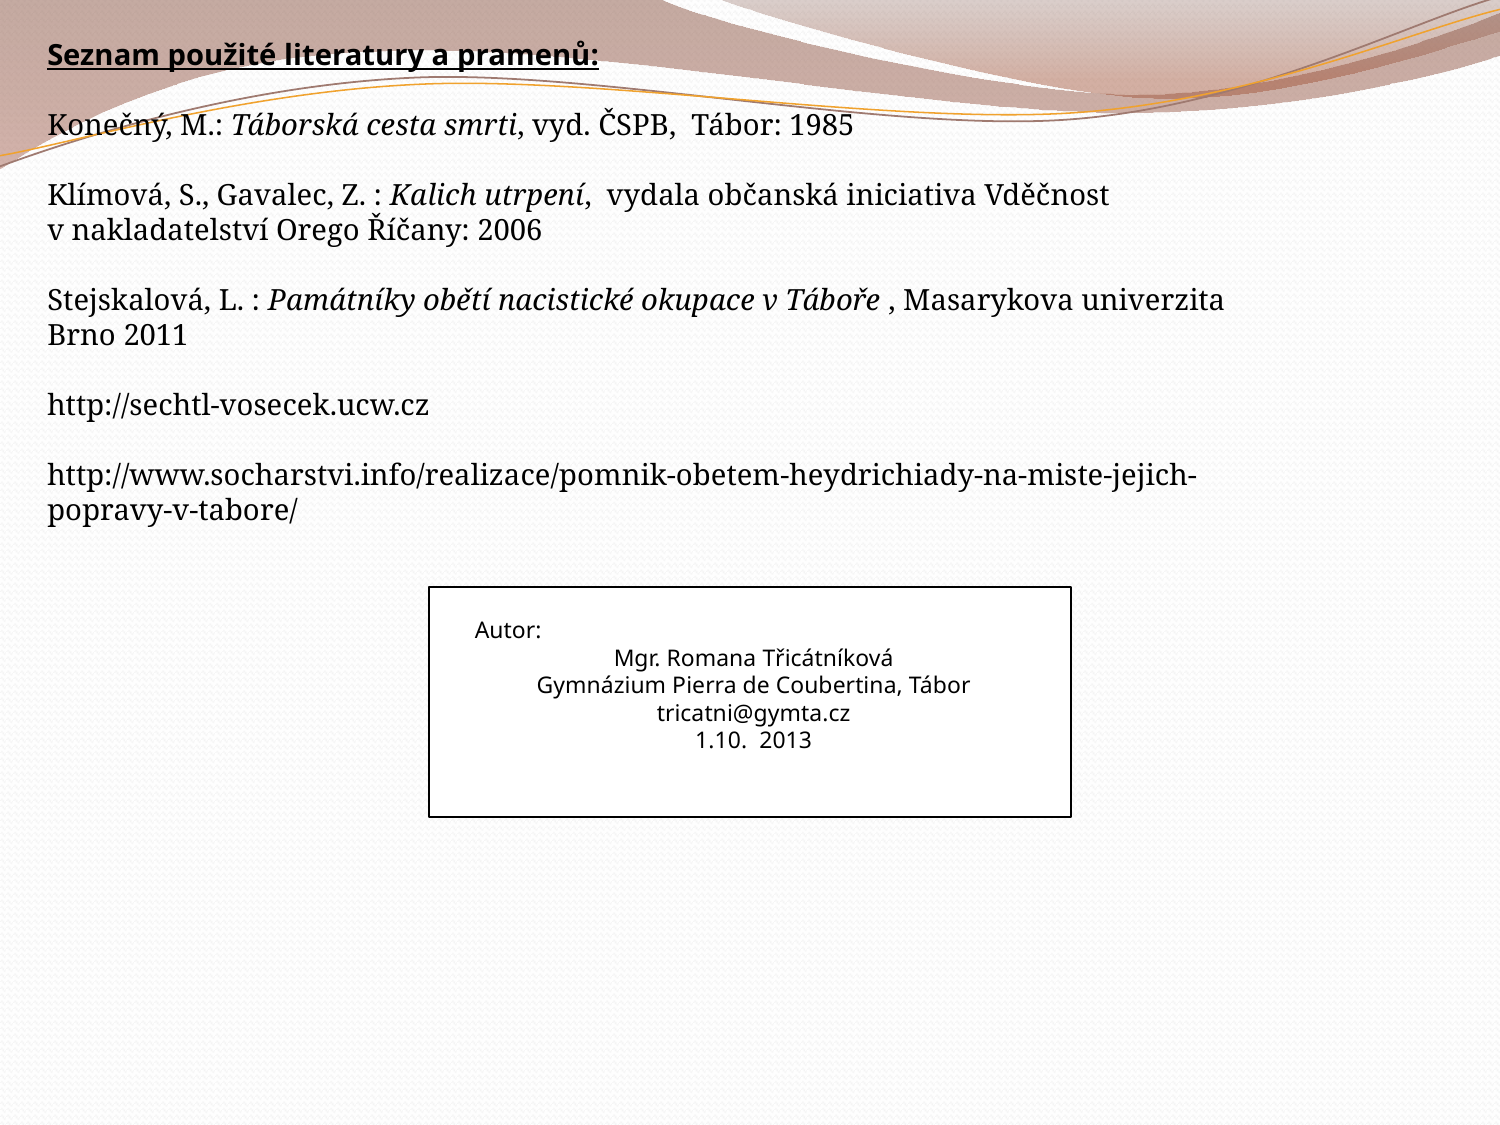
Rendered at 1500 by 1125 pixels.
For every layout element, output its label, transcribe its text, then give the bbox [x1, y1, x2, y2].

text_box [427, 743, 1073, 819]
text_box Seznam použité literatury a pramenů: Konečný, M.: Táborská cesta smrti, vyd. ČSPB, Tábor: 1985 Klímová, S., Gavalec, Z. : Kalich utrpení, vydala občanská iniciativa Vděčnost v nakladatelství Orego Říčany: 2006 Stejskalová, L. : Památníky obětí nacistické okupace v Táboře , Masarykova univerzita Brno 2011 http://sechtl-vosecek.ucw.cz http://www.socharstvi.info/realizace/pomnik-obetem-heydrichiady-na-miste-jejich-popravy-v-tabore/ [33, 29, 1301, 743]
text_box Autor: Mgr. Romana Třicátníková Gymnázium Pierra de Coubertina, Tábor tricatni@gymta.cz 1.10. 2013 [461, 743, 1047, 761]
